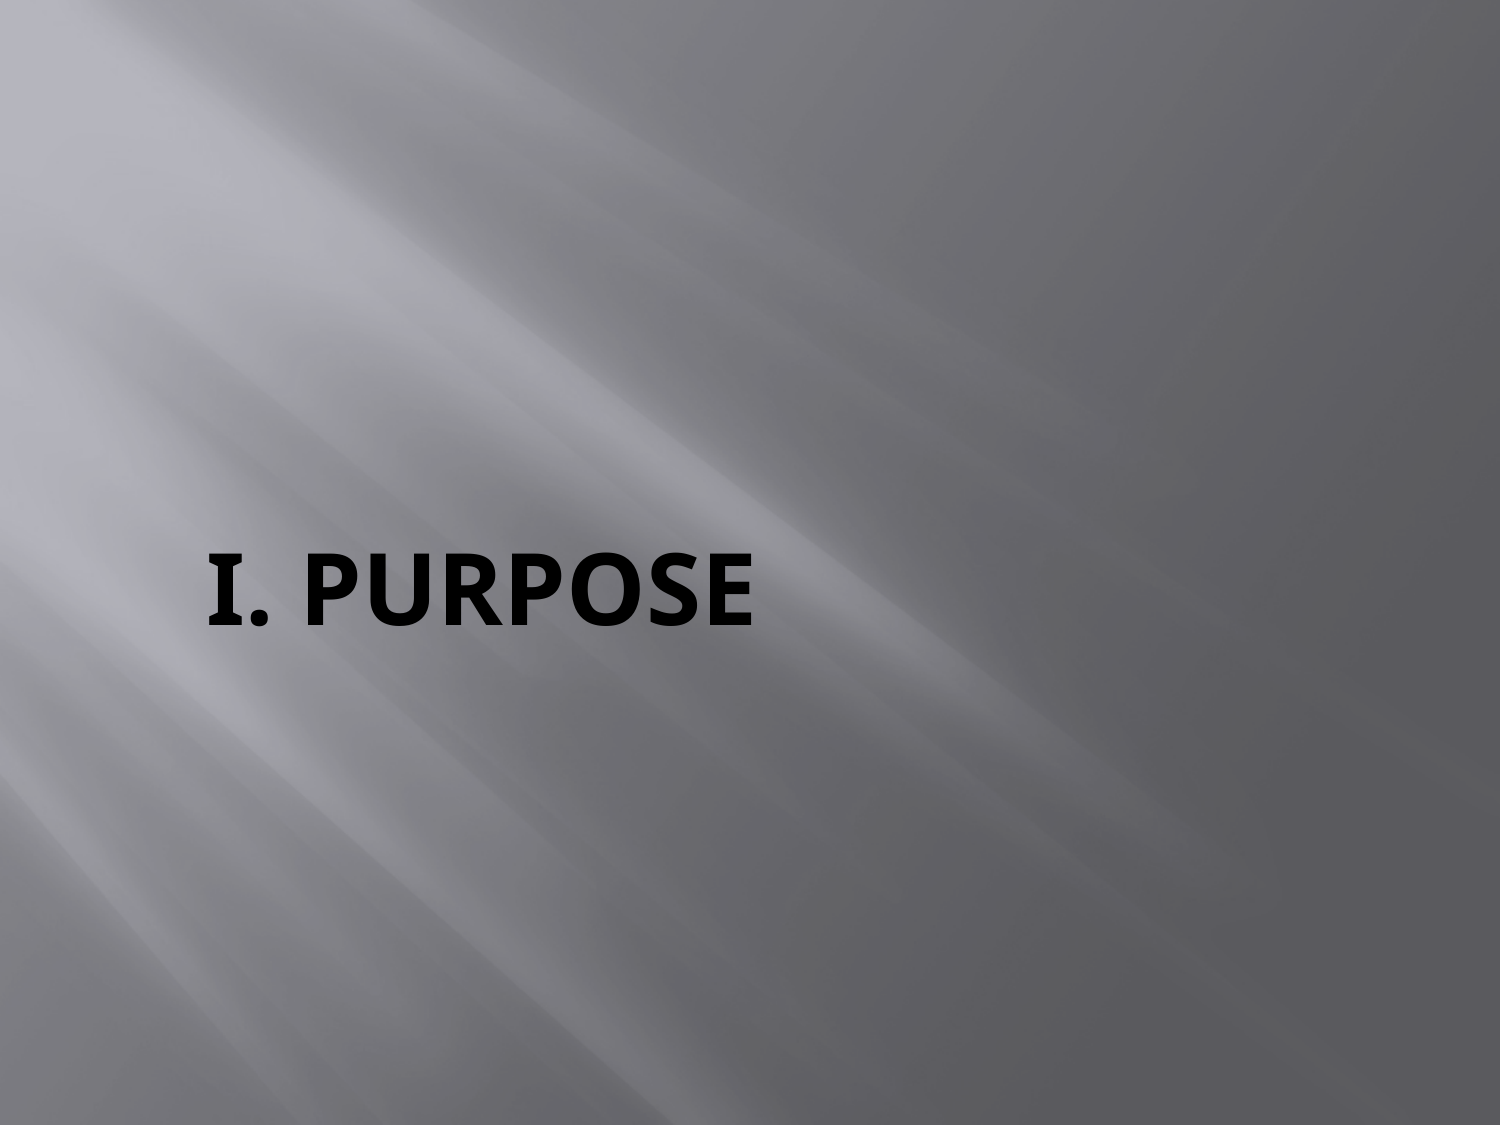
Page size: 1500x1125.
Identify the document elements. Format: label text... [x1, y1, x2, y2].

title I. Purpose [24, 474, 939, 646]
